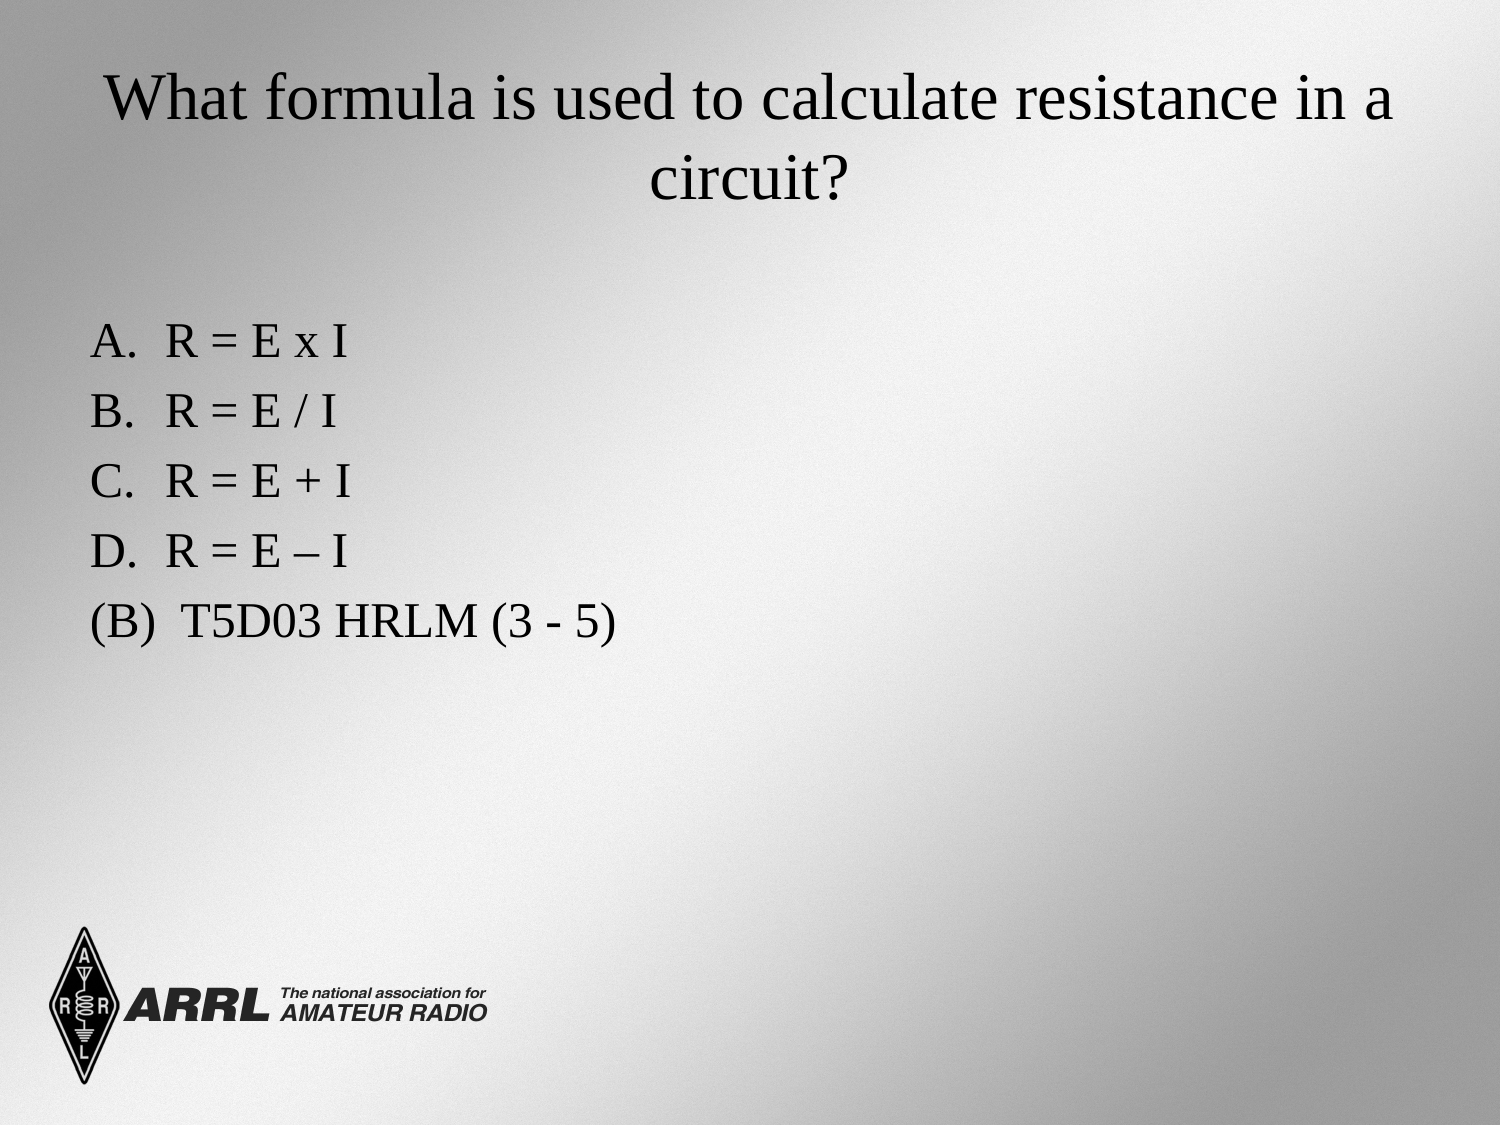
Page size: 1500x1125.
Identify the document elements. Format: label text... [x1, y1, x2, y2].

list R = E x I R = E / I R = E + I R = E – I (B) T5D03 HRLM (3 - 5) [75, 299, 1425, 1005]
picture [0, 0, 1500, 1125]
title What formula is used to calculate resistance in a circuit? [75, 45, 1425, 233]
